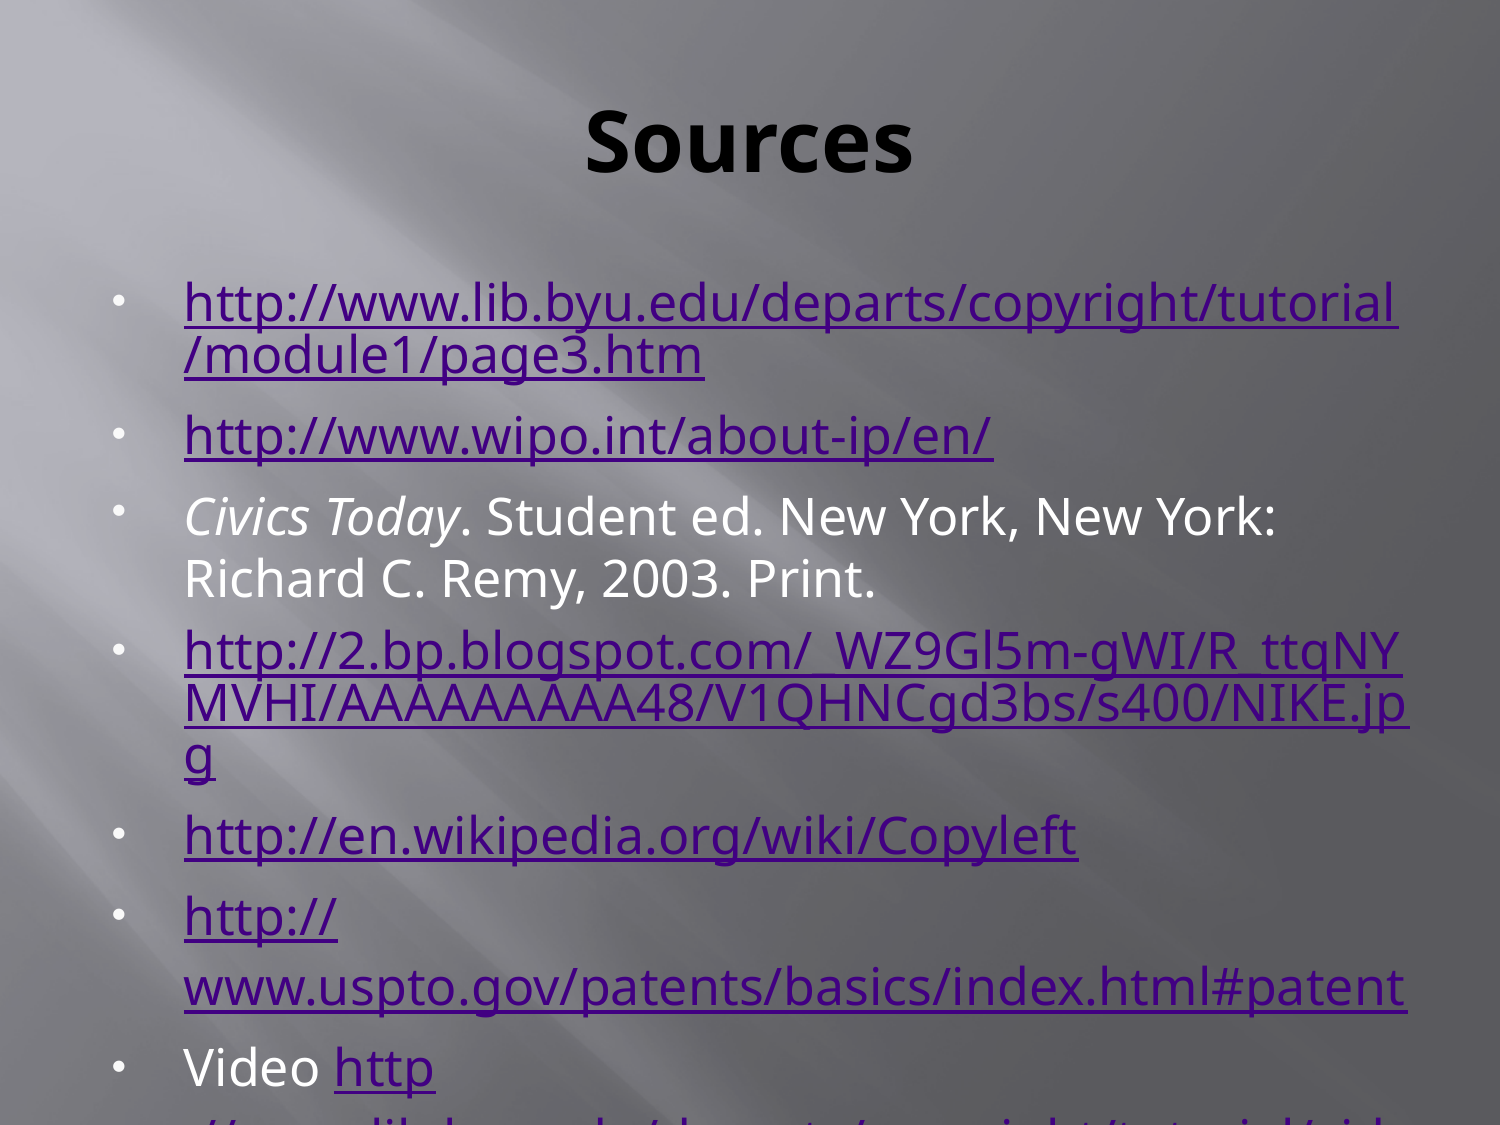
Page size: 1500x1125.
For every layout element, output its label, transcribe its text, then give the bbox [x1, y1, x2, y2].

list http://www.lib.byu.edu/departs/copyright/tutorial/module1/page3.htm http://www.wipo.int/about-ip/en/ Civics Today. Student ed. New York, New York: Richard C. Remy, 2003. Print. http://2.bp.blogspot.com/_WZ9Gl5m-gWI/R_ttqNYMVHI/AAAAAAAAA48/V1QHNCgd3bs/s400/NIKE.jpg http://en.wikipedia.org/wiki/Copyleft http://www.uspto.gov/patents/basics/index.html#patent Video http://www.lib.byu.edu/departs/copyright/tutorial/videos/module_1_broadband.html [75, 262, 1425, 1035]
title Sources [75, 45, 1425, 233]
